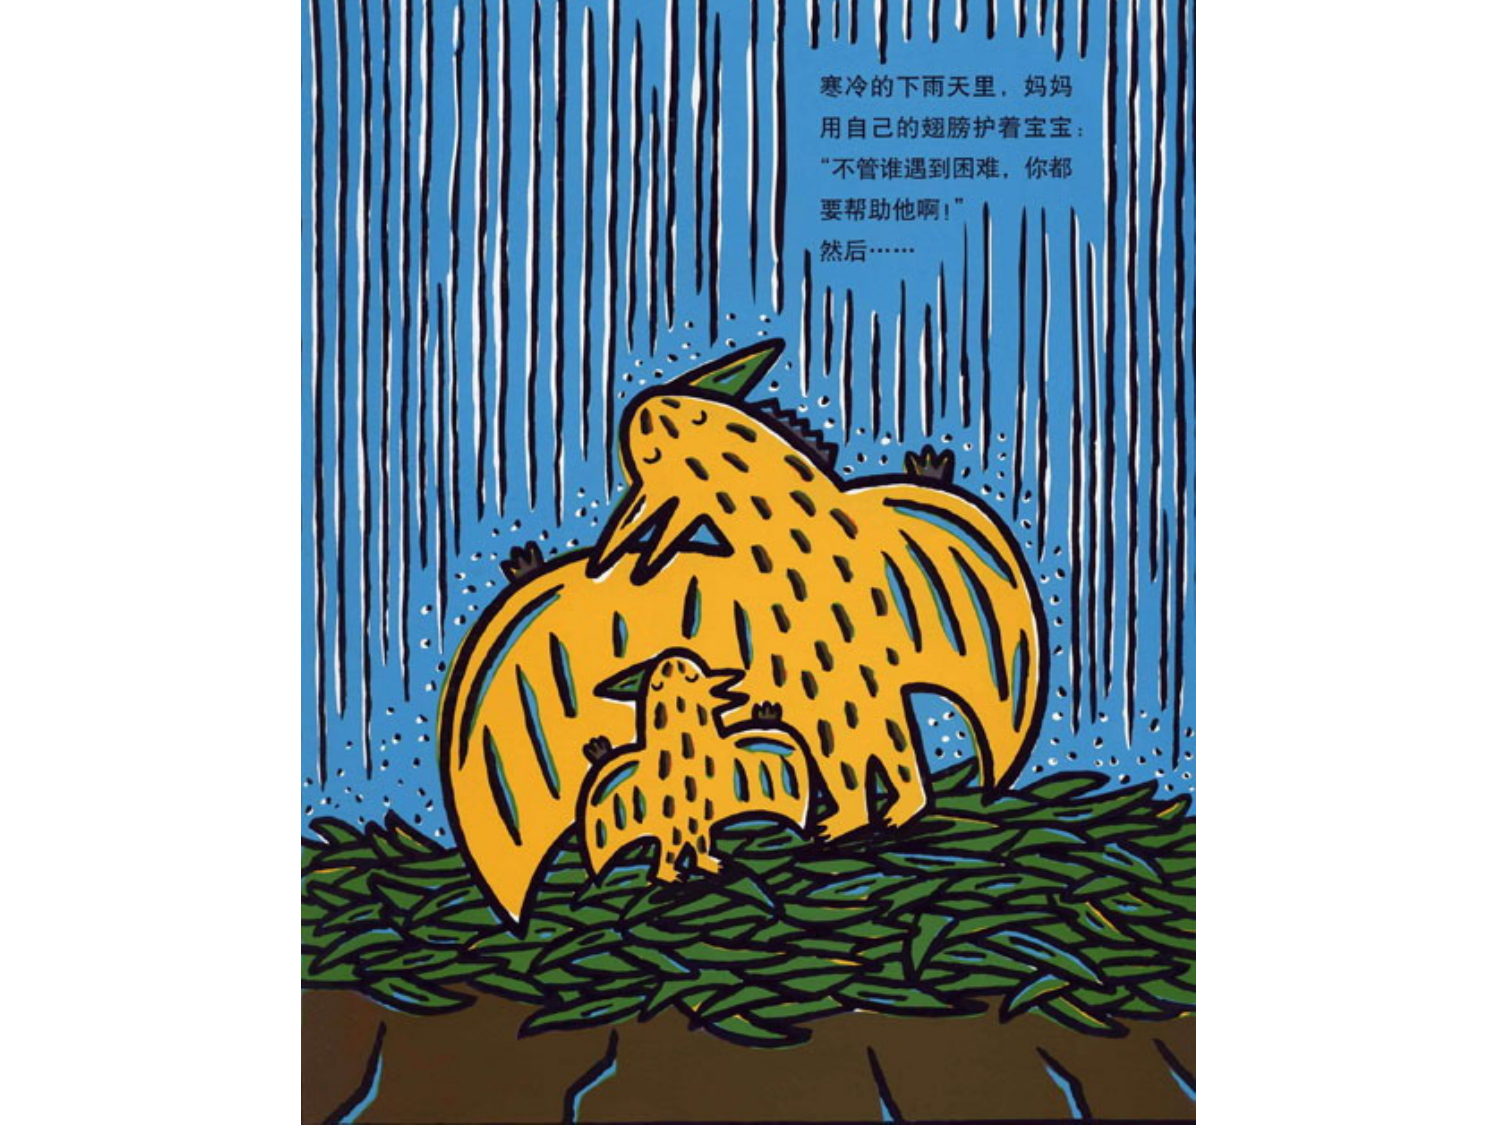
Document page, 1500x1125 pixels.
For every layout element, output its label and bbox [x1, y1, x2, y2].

picture [300, 0, 1196, 1125]
